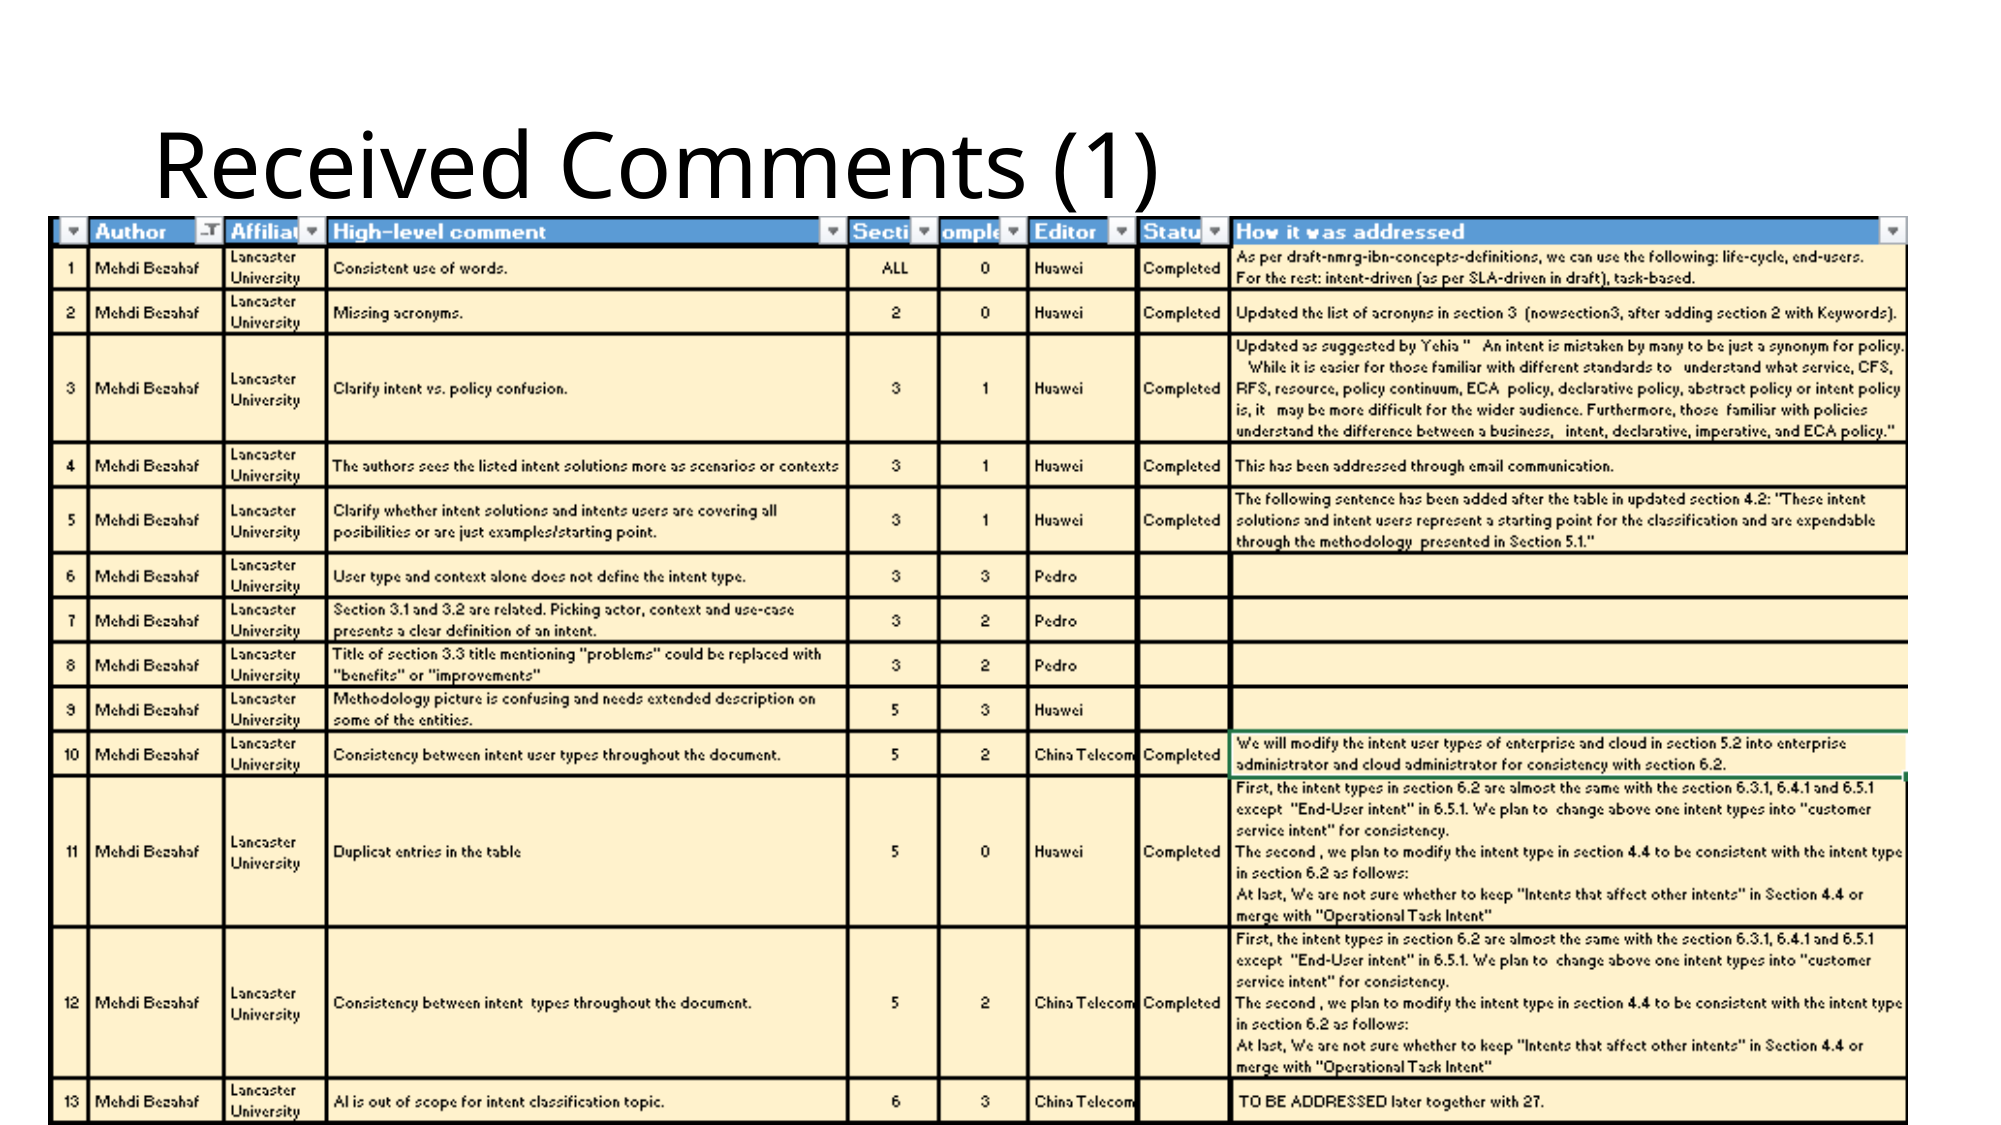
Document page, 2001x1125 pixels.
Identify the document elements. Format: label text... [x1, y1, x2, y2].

picture [48, 216, 1908, 1125]
title Received Comments (1) [137, 59, 1863, 216]
